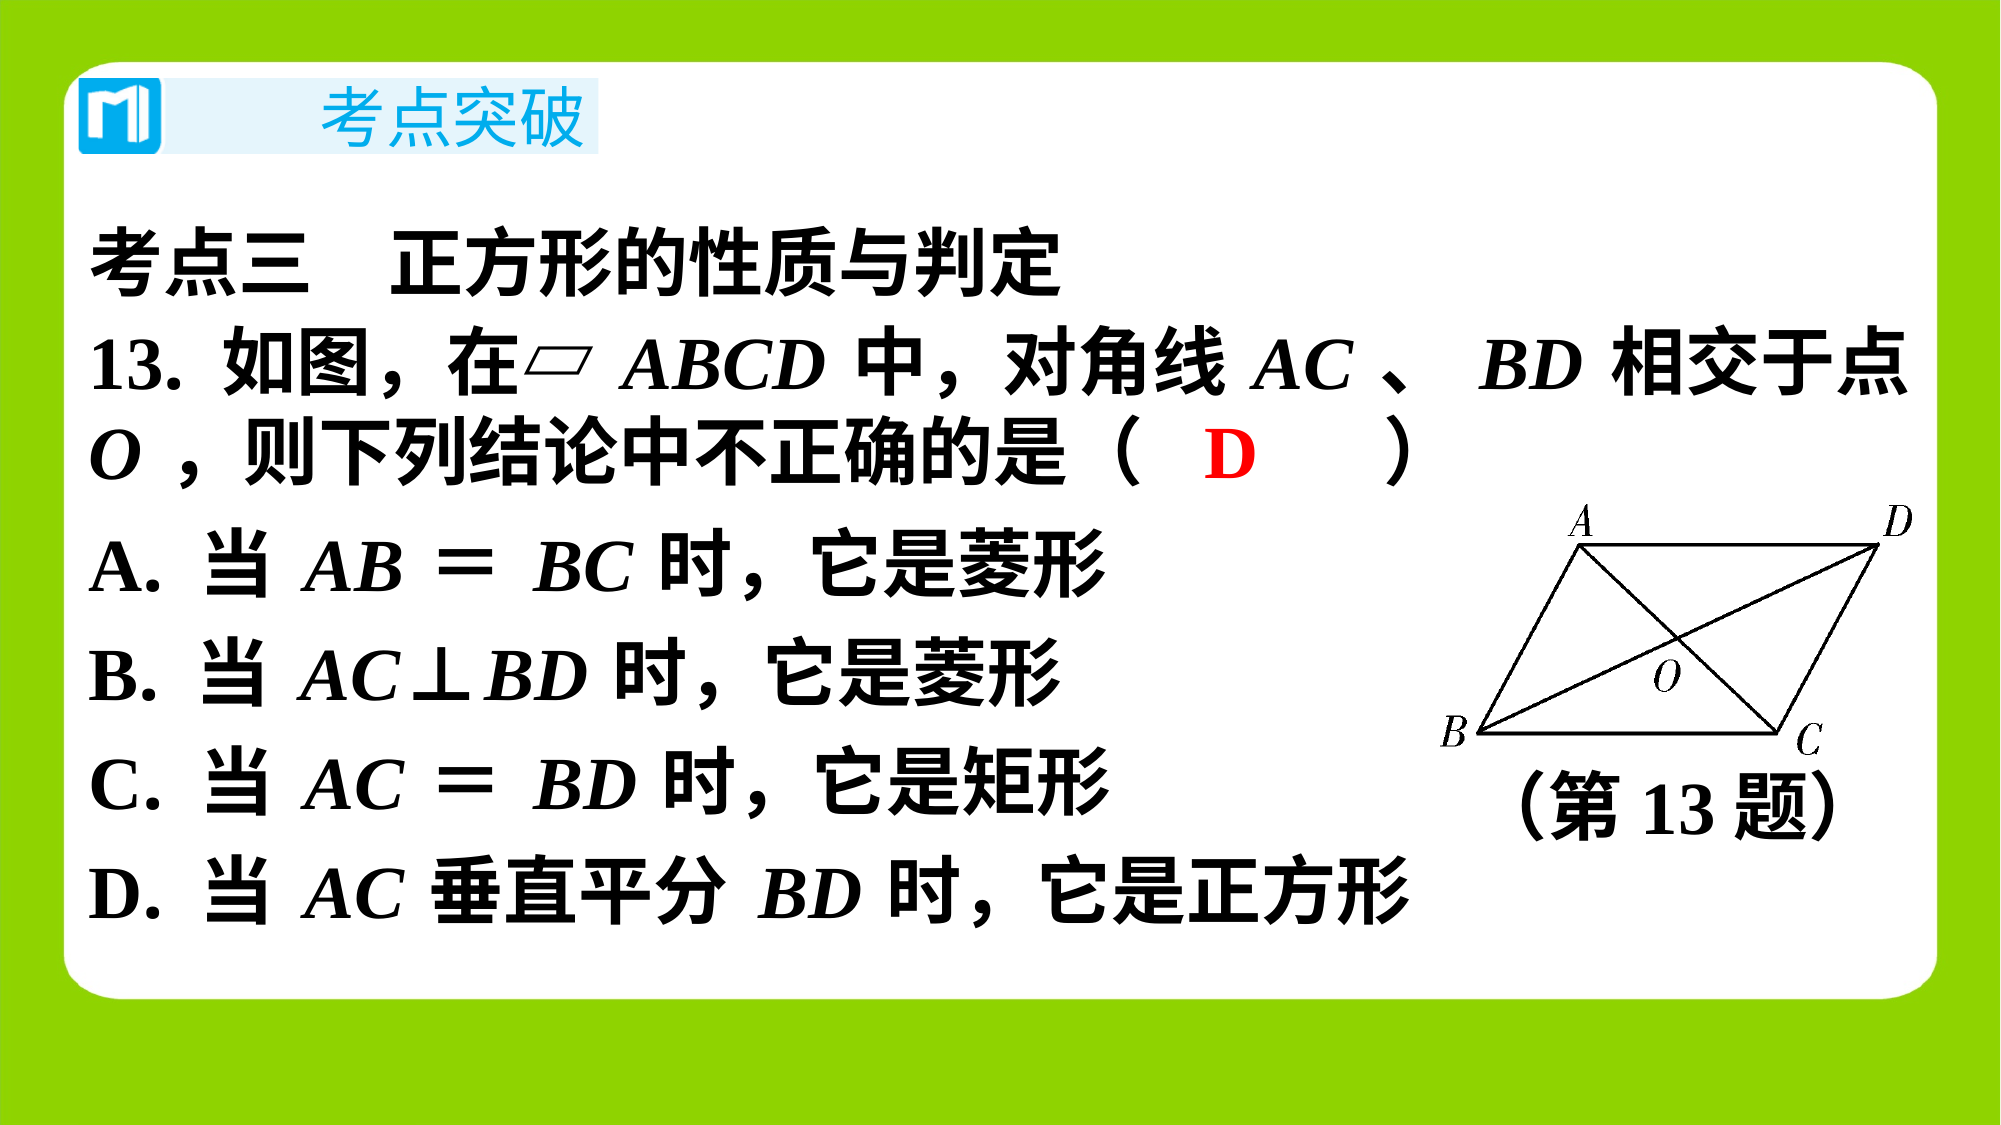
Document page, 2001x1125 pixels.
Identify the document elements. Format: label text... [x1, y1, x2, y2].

picture [0, 0, 2001, 1125]
table_cell B. 当AC⊥BD时，它是菱形 [89, 613, 1439, 723]
table_header A. 当AB＝BC时，它是菱形 [89, 504, 1439, 613]
text_box 13. 如图，在▱ABCD中，对角线AC、BD相交于点 O，则下列结论中不正确的是（ D ） [88, 314, 1974, 496]
table_cell D. 当AC垂直平分BD时，它是正方形 [89, 832, 1440, 941]
text_box 考点三 正方形的性质与判定 [88, 215, 1077, 306]
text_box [1439, 504, 1911, 851]
table_cell C. 当AC＝BD时，它是矩形 [89, 723, 1439, 832]
text_box D [1189, 396, 1274, 502]
